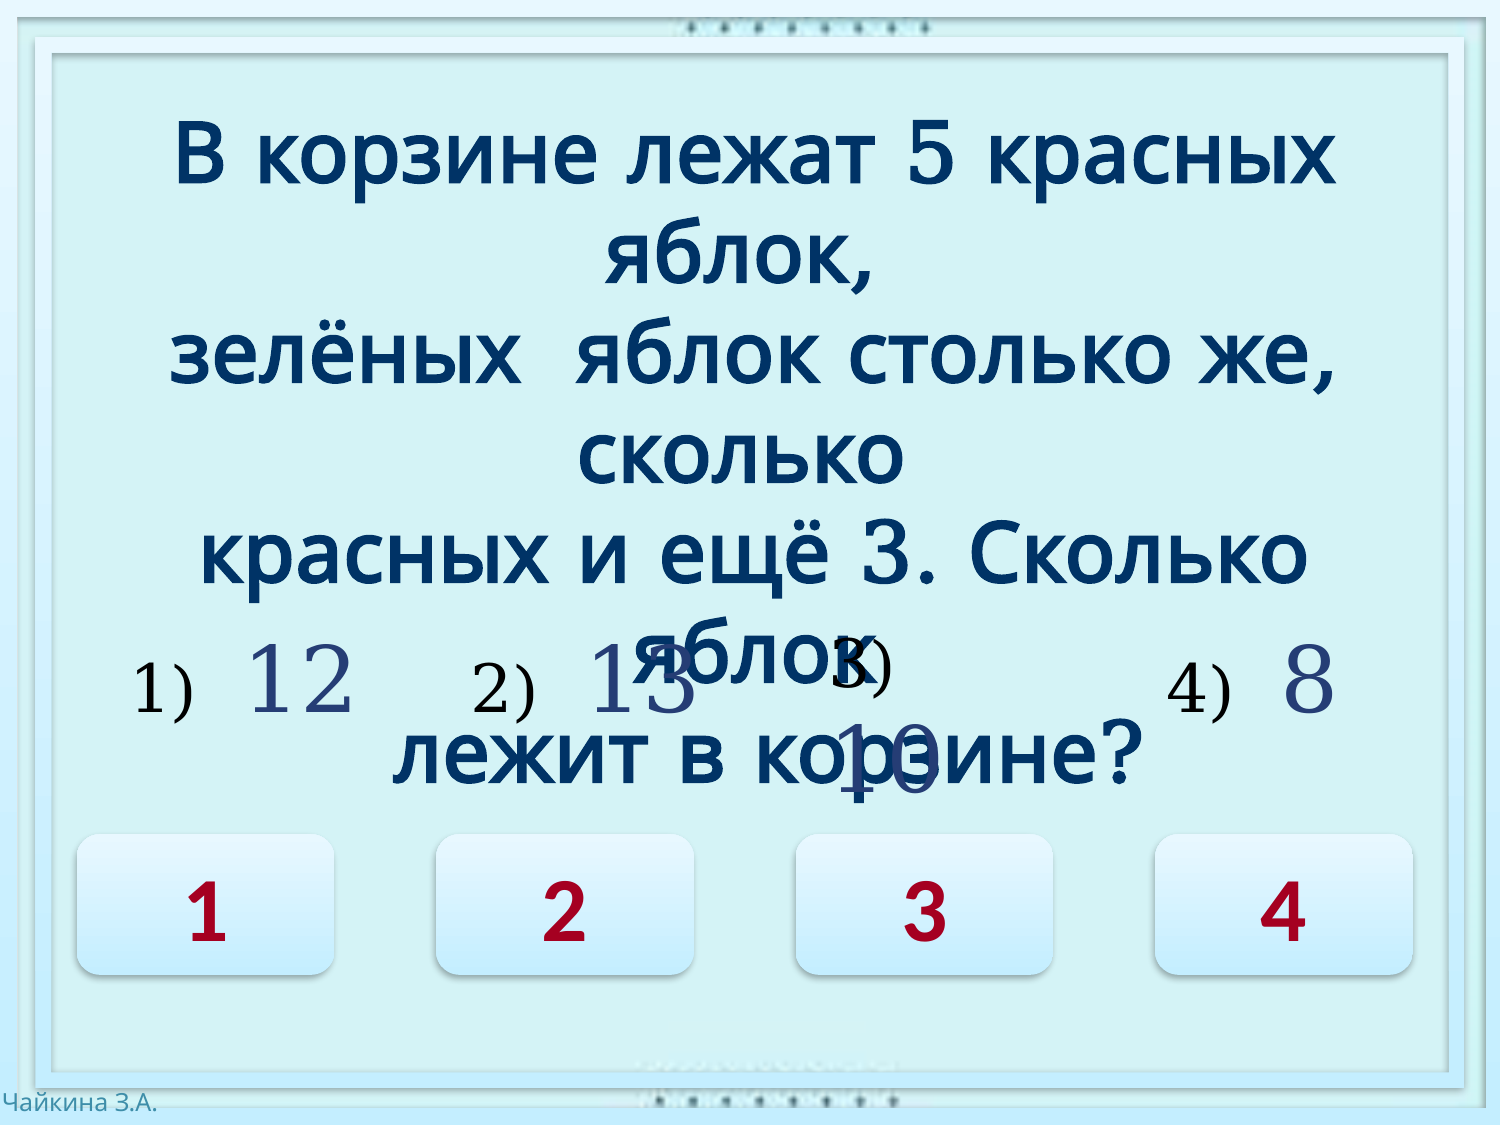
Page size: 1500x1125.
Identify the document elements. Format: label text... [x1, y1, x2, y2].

picture [17, 17, 1486, 1108]
text_box В корзине лежат 5 красных яблок, зелёных яблок столько же, сколько красных и ещё 3. Сколько яблок лежит в корзине? [51, 91, 1459, 806]
text_box 4) 8 [1151, 613, 1353, 739]
text_box 3) 10 [813, 613, 1051, 819]
text_box 1) 12 [114, 613, 374, 739]
text_box 2 [435, 833, 695, 976]
text_box 4 [1154, 833, 1414, 976]
text_box 1 [75, 833, 336, 976]
text_box 2) 13 [456, 613, 716, 739]
text_box 3 [794, 833, 1055, 976]
